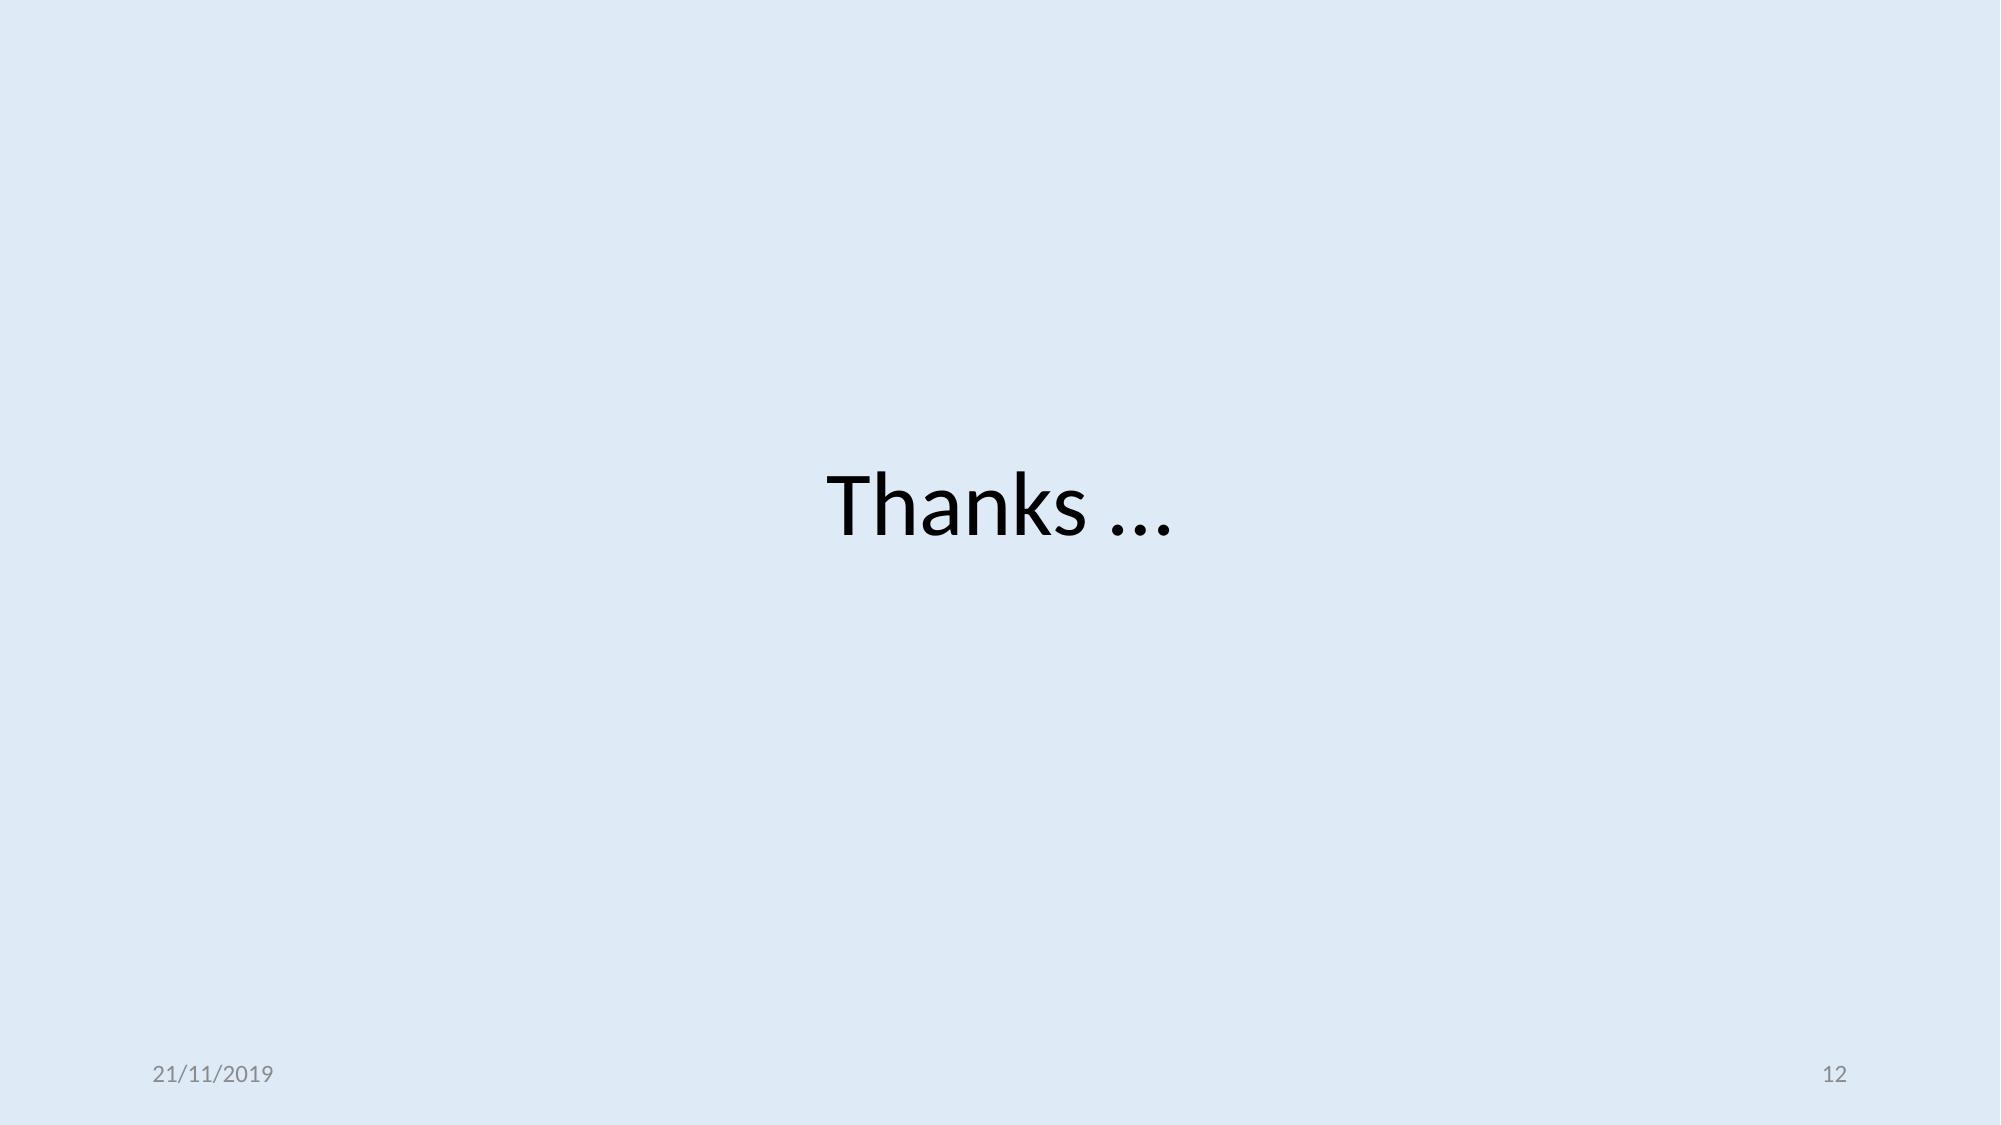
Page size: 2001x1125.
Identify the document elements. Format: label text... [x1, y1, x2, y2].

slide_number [137, 1042, 588, 1103]
text_box Thanks … [812, 436, 1188, 561]
slide_number 12 [1412, 1042, 1863, 1103]
